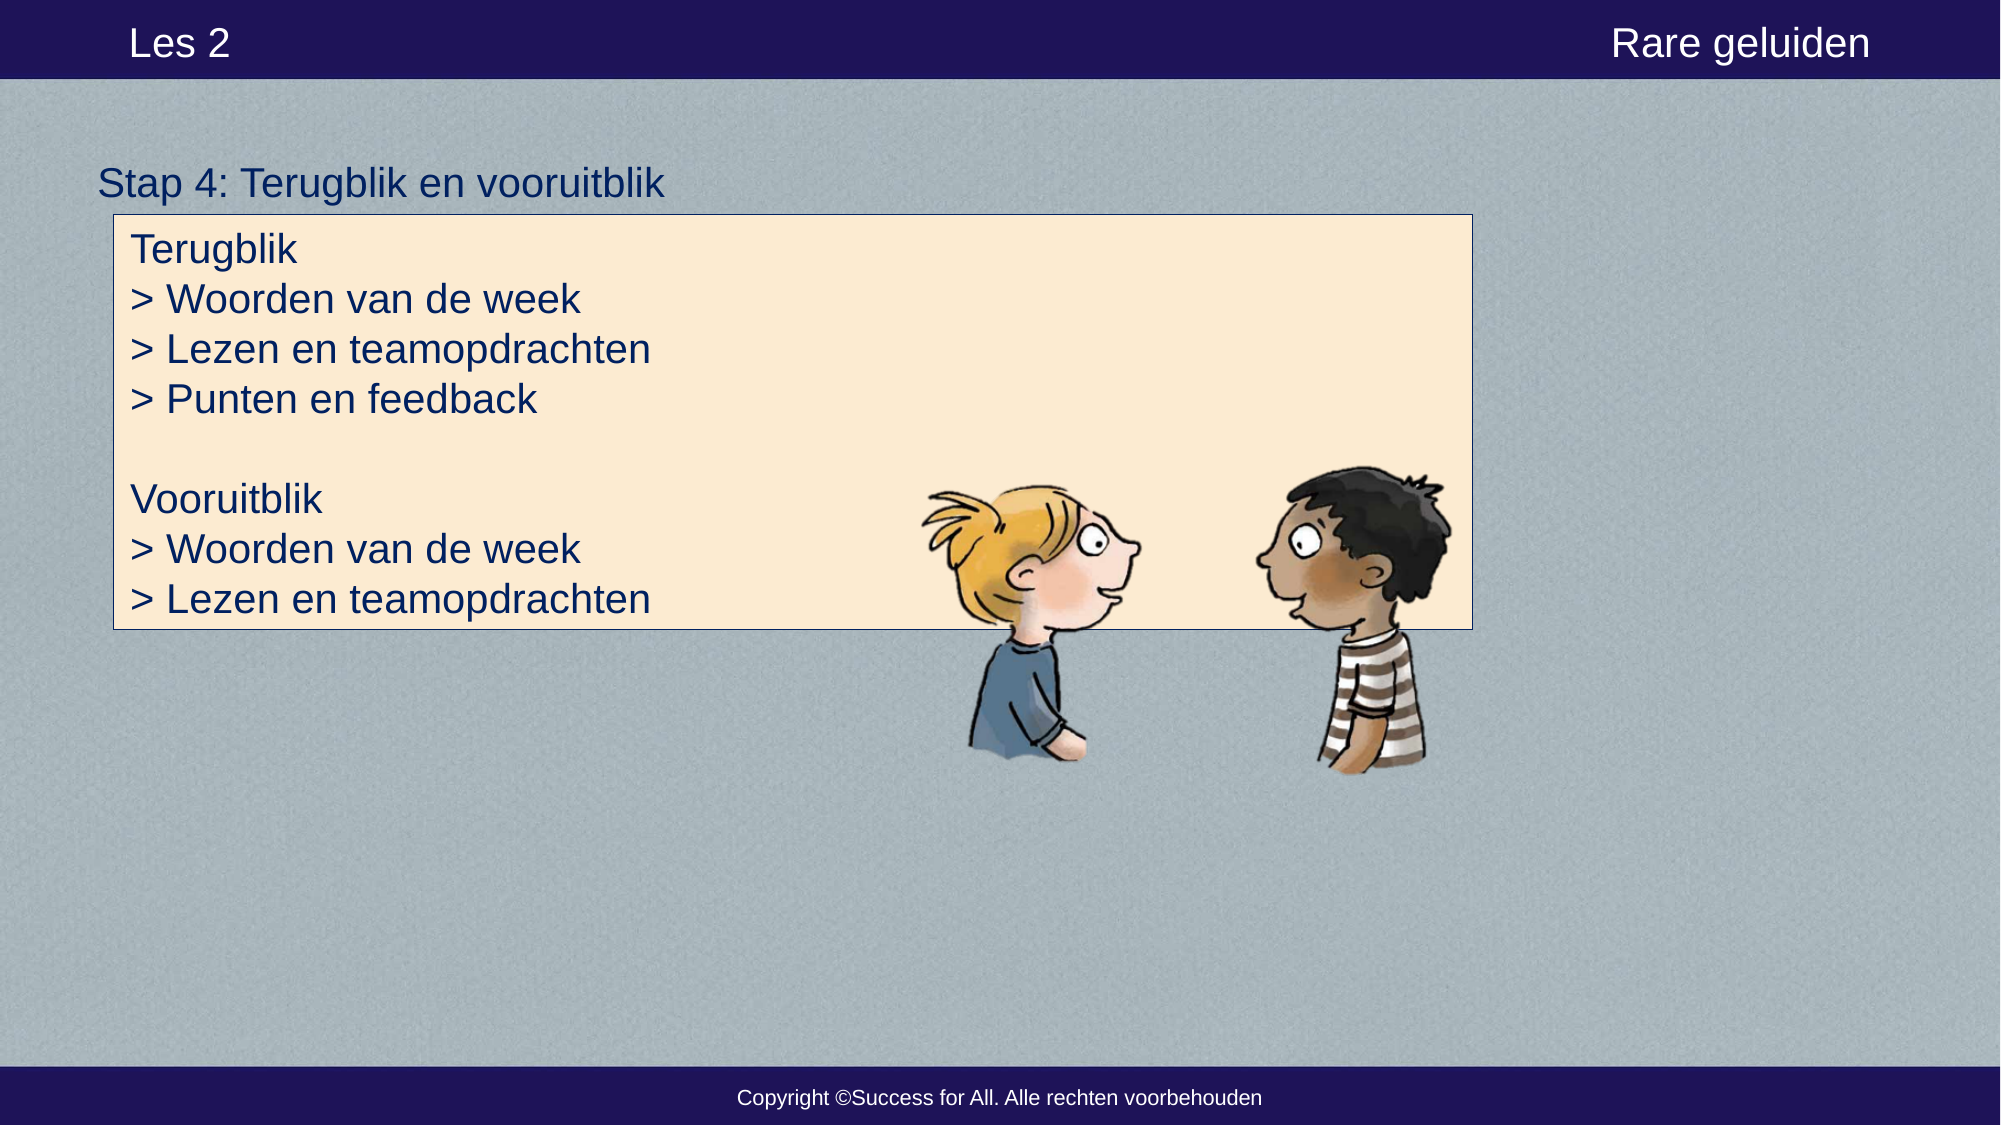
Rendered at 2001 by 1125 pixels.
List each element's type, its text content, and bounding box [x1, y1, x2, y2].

text_box Copyright ©Success for All. Alle rechten voorbehouden [0, 1076, 2000, 1125]
picture [0, 0, 2001, 1125]
text_box Stap 4: Terugblik en vooruitblik [82, 148, 875, 214]
text_box Rare geluiden [999, 8, 1886, 73]
text_box Les 2 [114, 8, 354, 73]
text_box Terugblik > Woorden van de week > Lezen en teamopdrachten > Punten en feedback Vooruitblik > Woorden van de week > Lezen en teamopdrachten [113, 214, 1473, 630]
